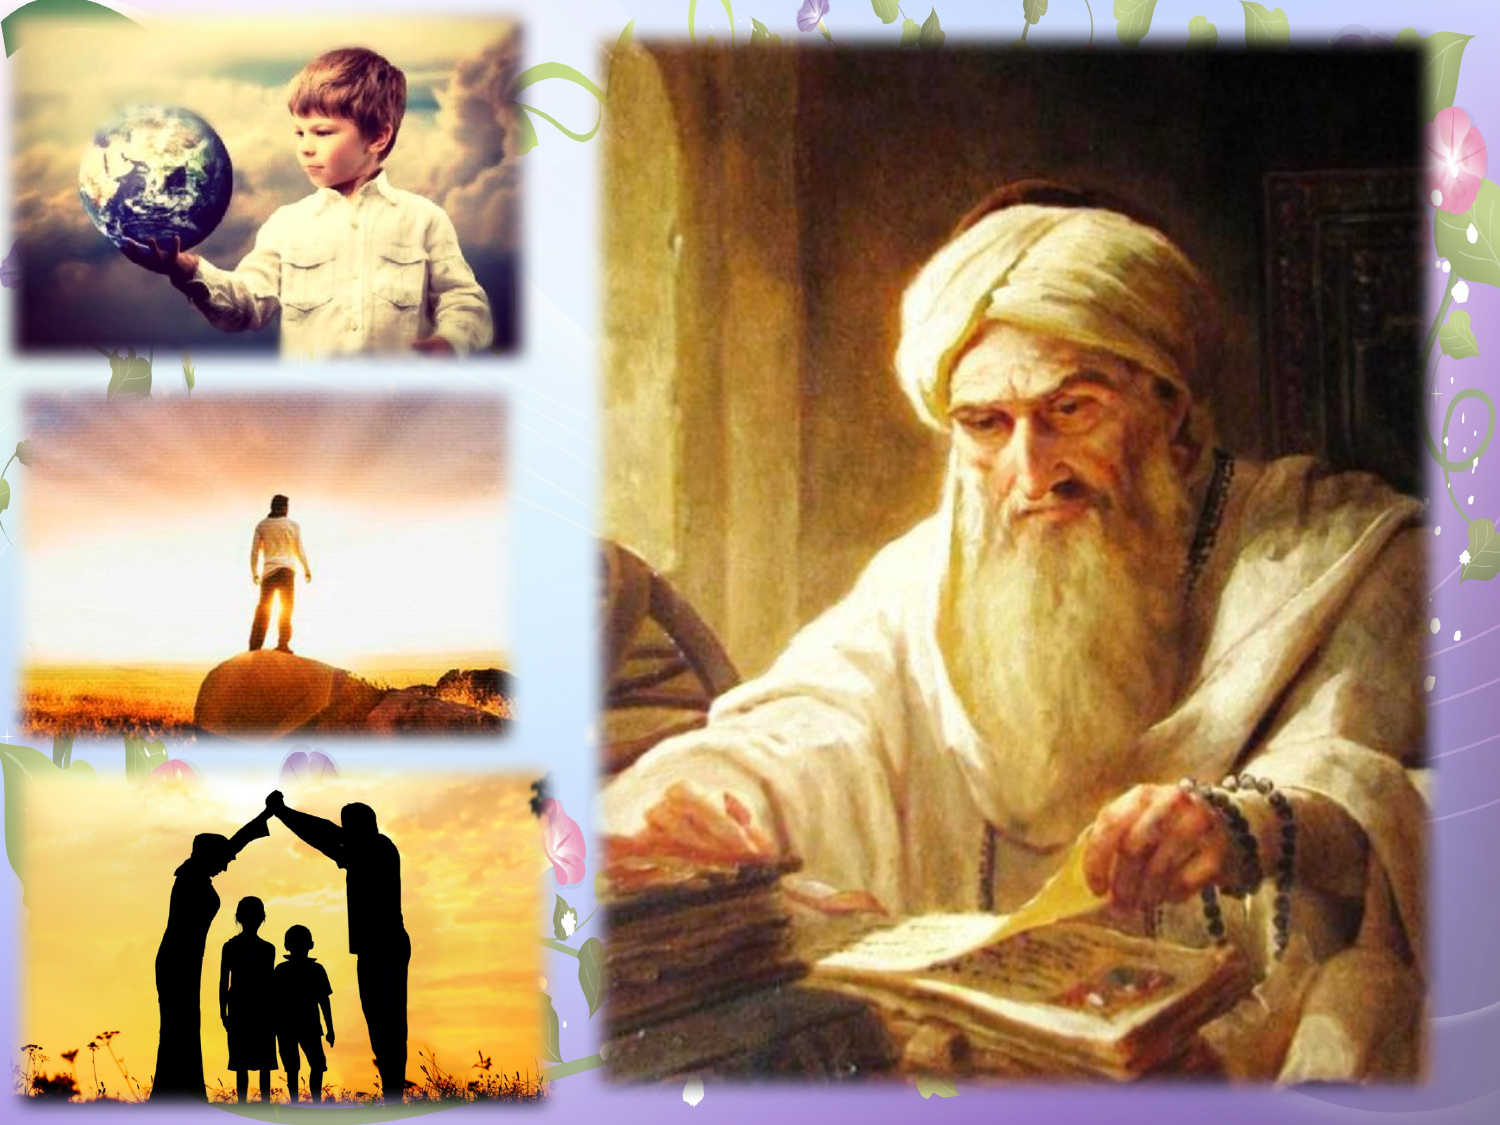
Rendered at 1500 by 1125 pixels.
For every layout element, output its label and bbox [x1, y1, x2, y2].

list [584, 21, 1448, 1103]
picture [0, 0, 562, 1121]
